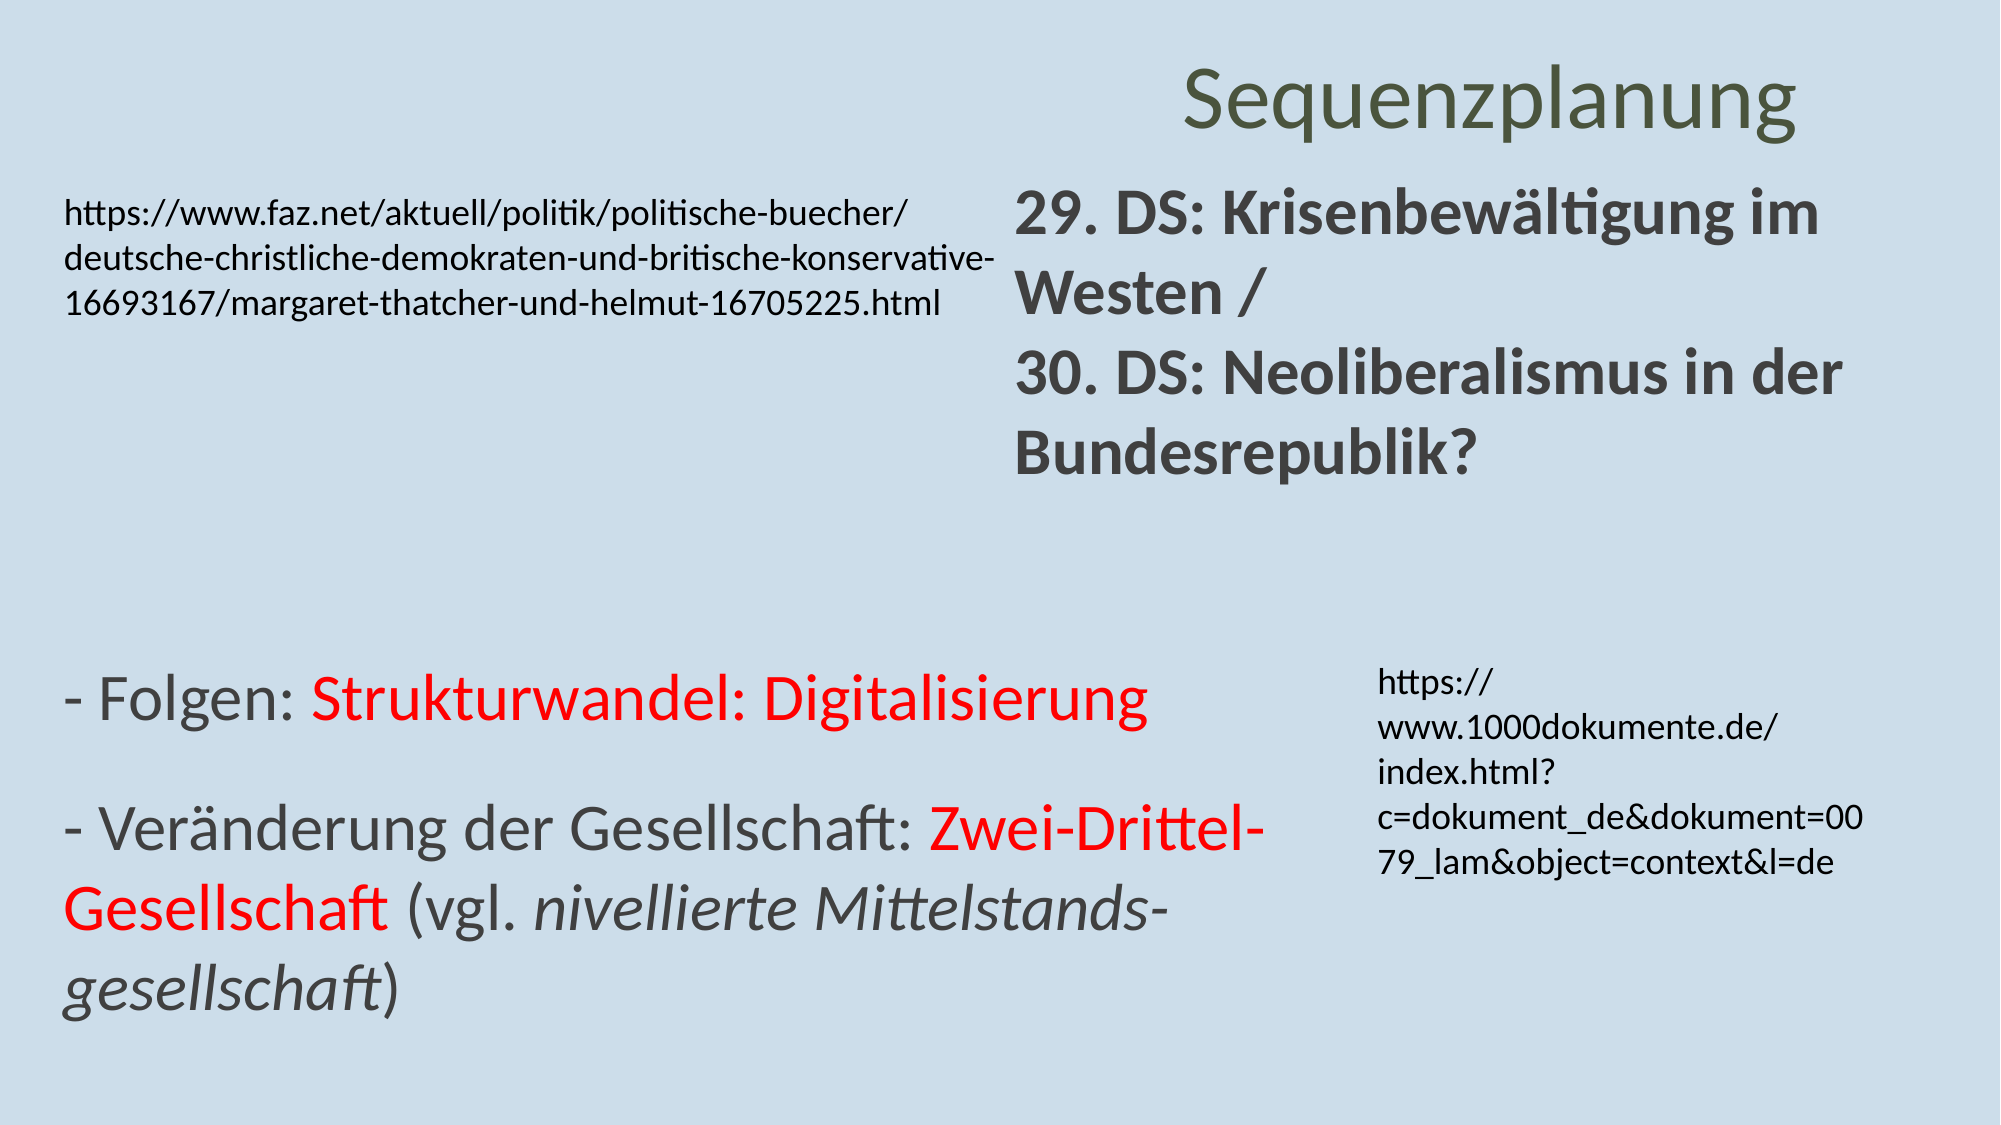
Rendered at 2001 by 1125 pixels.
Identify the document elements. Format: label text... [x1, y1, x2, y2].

text_box Sequenzplanung [999, 42, 1982, 161]
list 29. DS: Krisenbewältigung im Westen / 30. DS: Neoliberalismus in der Bundesrepublik? [999, 161, 1982, 509]
text_box - Folgen: Strukturwandel: Digitalisierung - Veränderung der Gesellschaft: Zwei-Drittel- Gesellschaft (vgl. nivellierte Mittelstands- gesellschaft) [48, 646, 1526, 1032]
text_box https://www.1000dokumente.de/index.html?c=dokument_de&dokument=0079_lam&object=context&l=de [1362, 649, 1895, 890]
text_box https://www.faz.net/aktuell/politik/politische-buecher/deutsche-christliche-demokraten-und-britische-konservative-16693167/margaret-thatcher-und-helmut-16705225.html [48, 180, 1049, 331]
